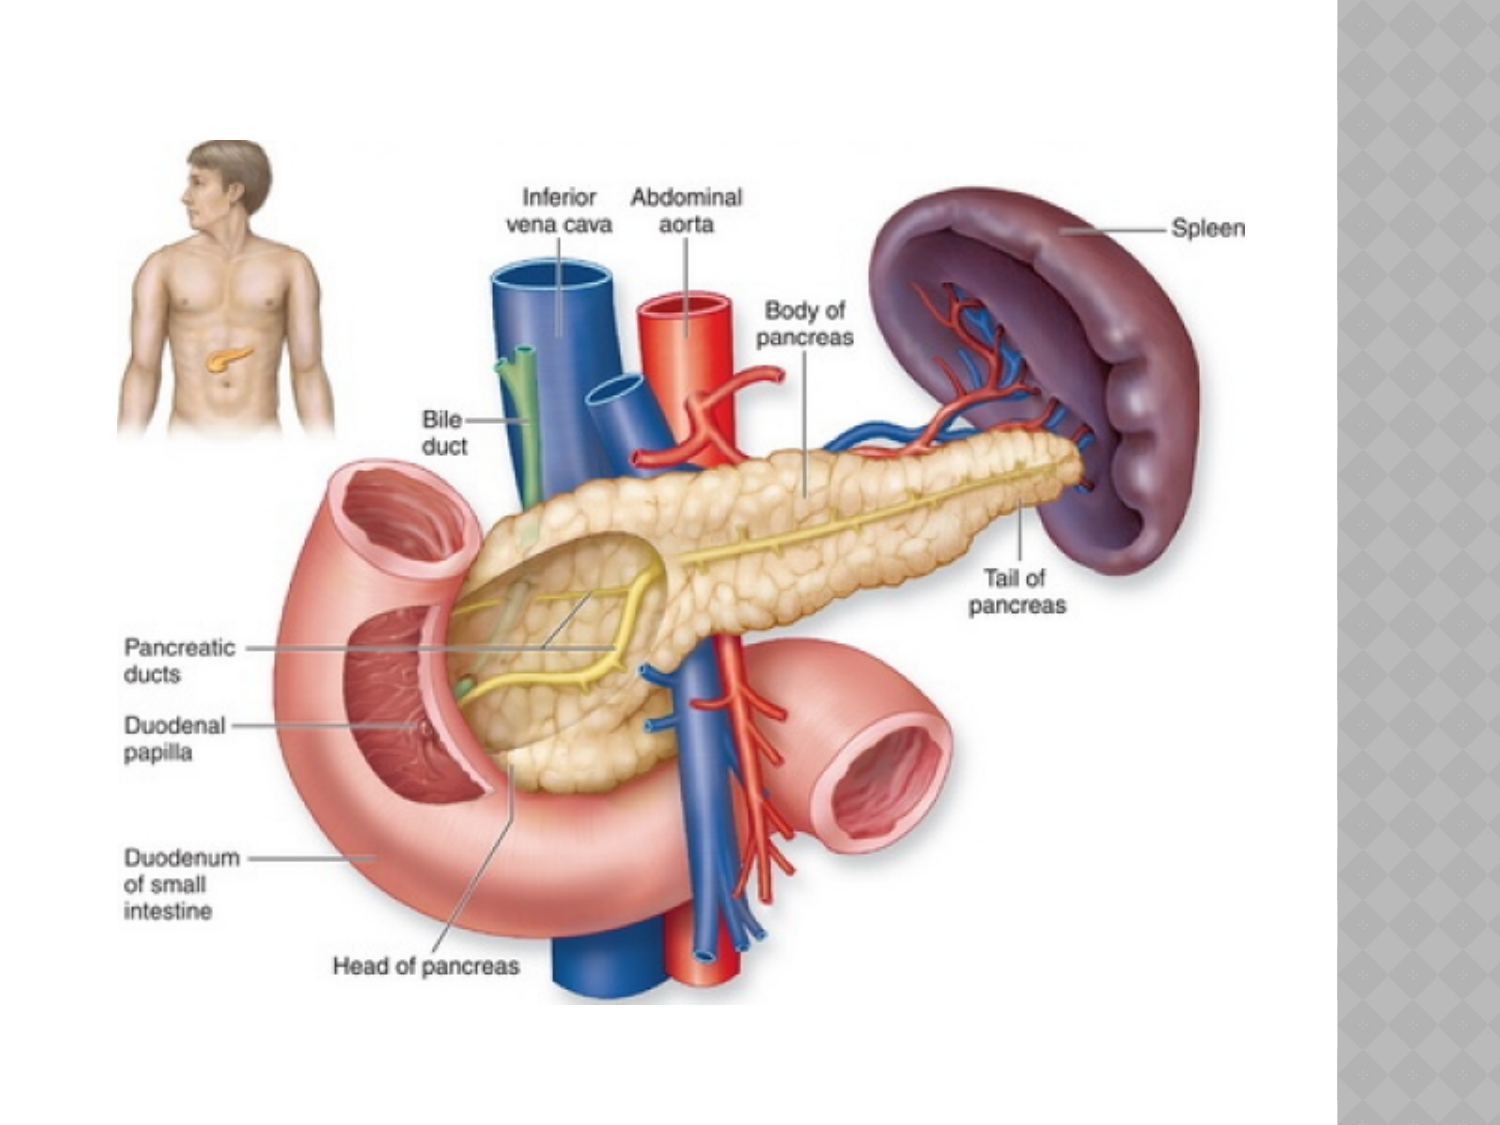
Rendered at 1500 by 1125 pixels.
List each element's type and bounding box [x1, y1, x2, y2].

list [116, 140, 1245, 1006]
